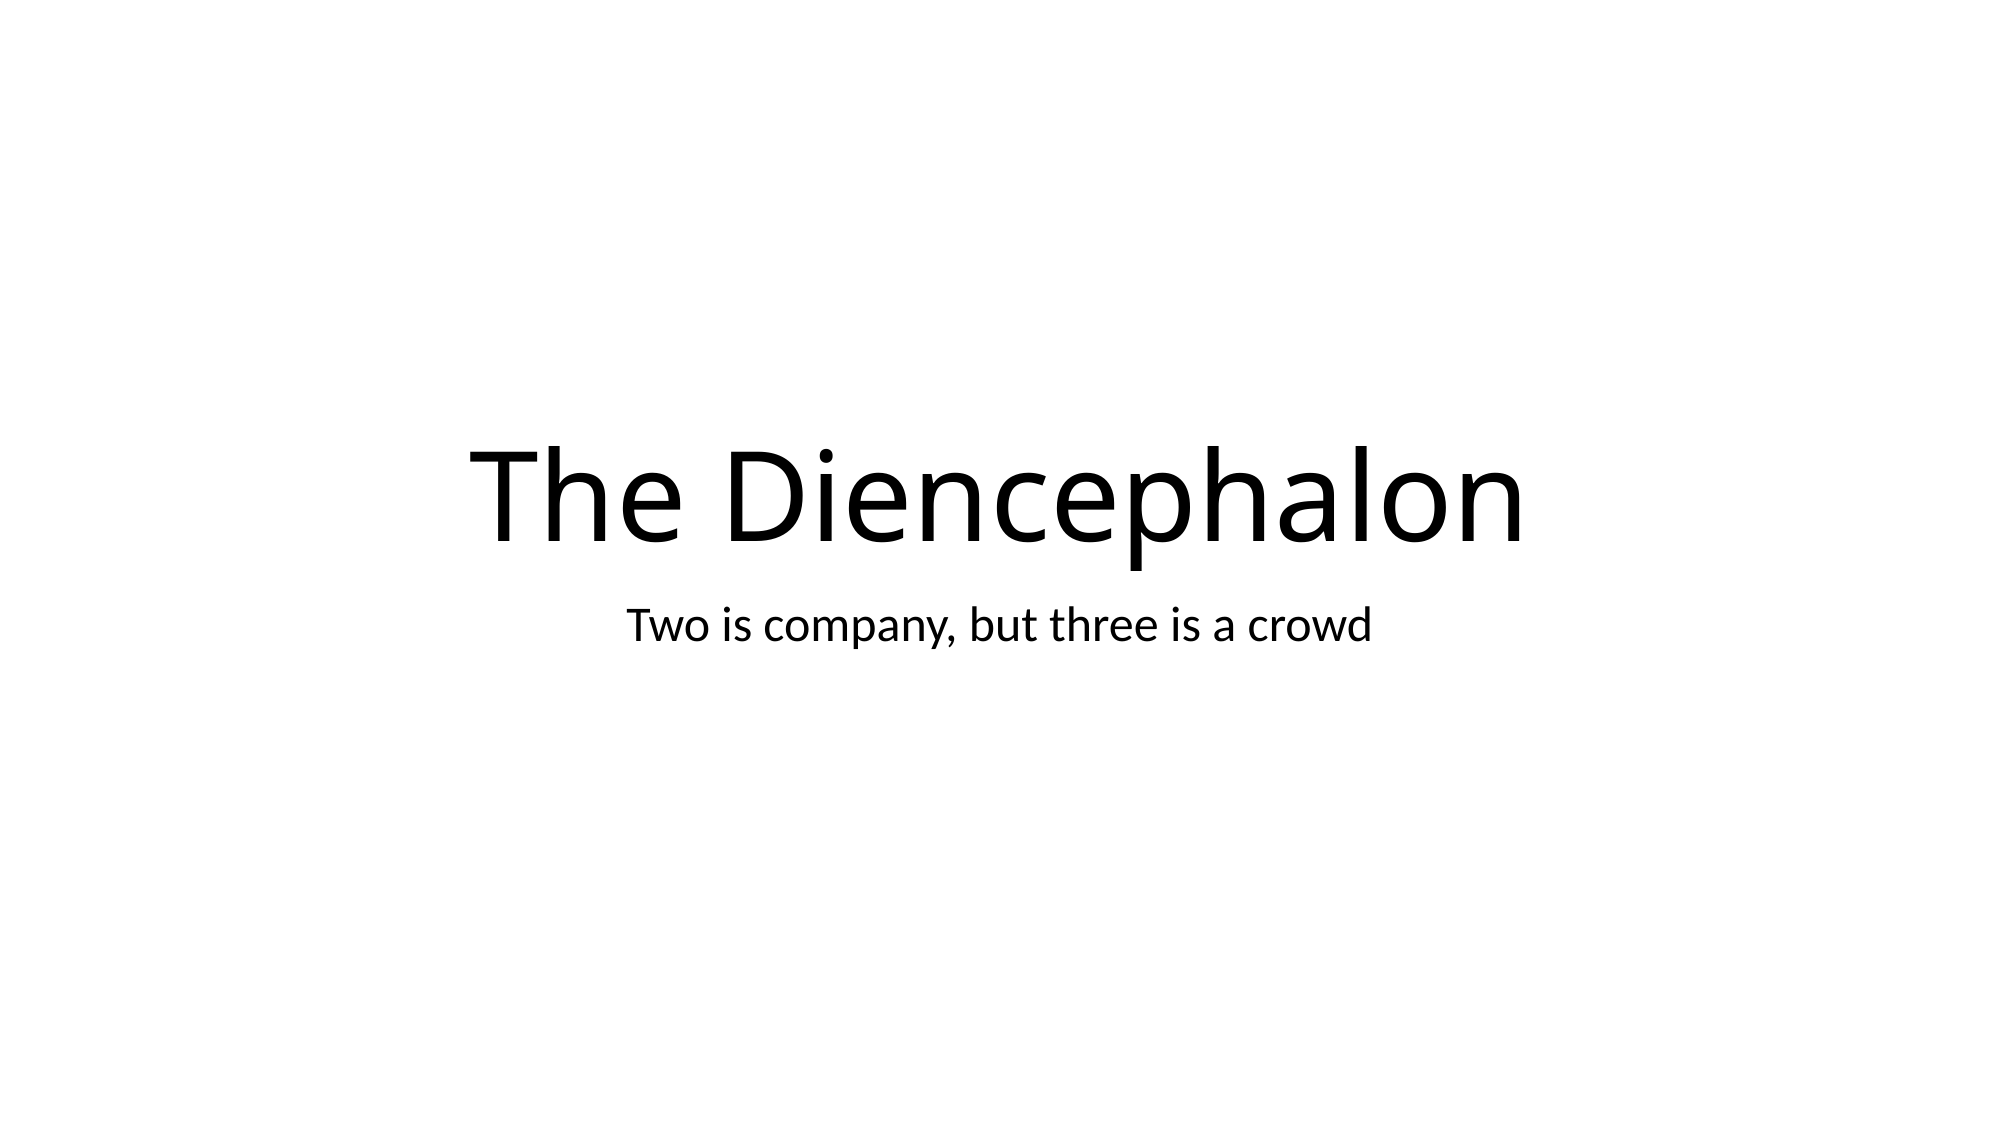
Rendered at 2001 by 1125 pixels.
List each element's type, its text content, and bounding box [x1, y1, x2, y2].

title The Diencephalon [249, 184, 1750, 576]
subtitle Two is company, but three is a crowd [249, 590, 1750, 863]
